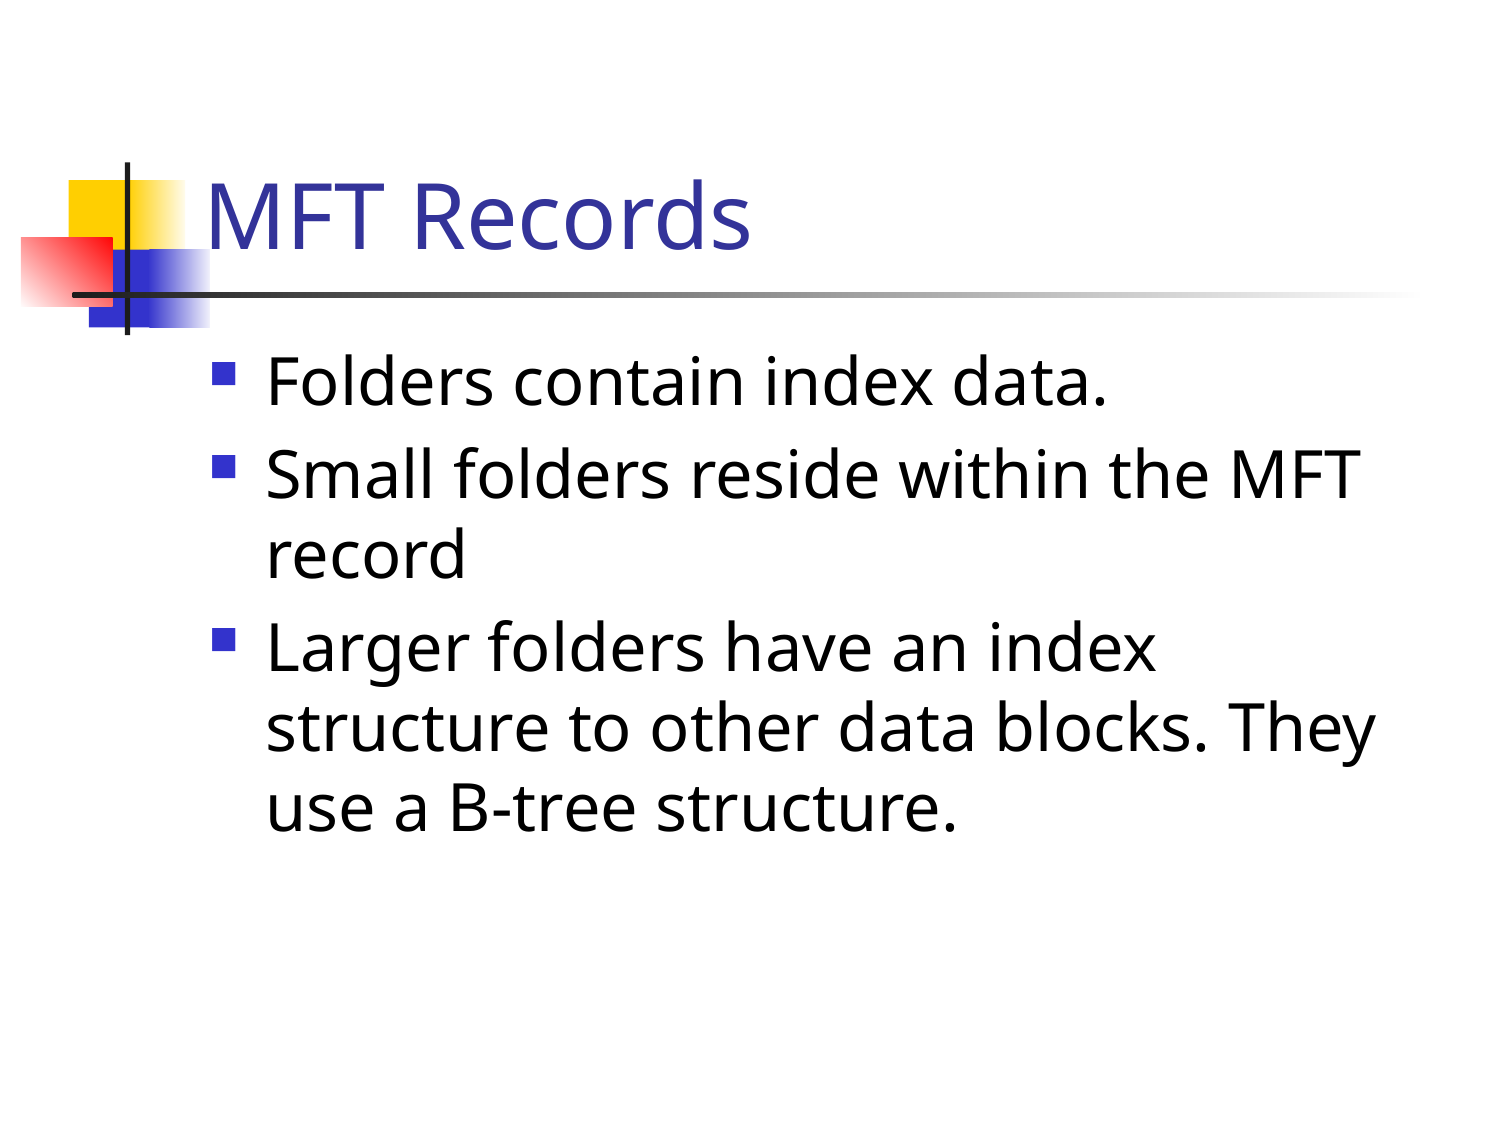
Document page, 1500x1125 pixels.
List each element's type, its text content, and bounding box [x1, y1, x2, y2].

title MFT Records [188, 34, 1468, 276]
list Folders contain index data. Small folders reside within the MFT record Larger folders have an index structure to other data blocks. They use a B-tree structure. [193, 330, 1470, 1007]
